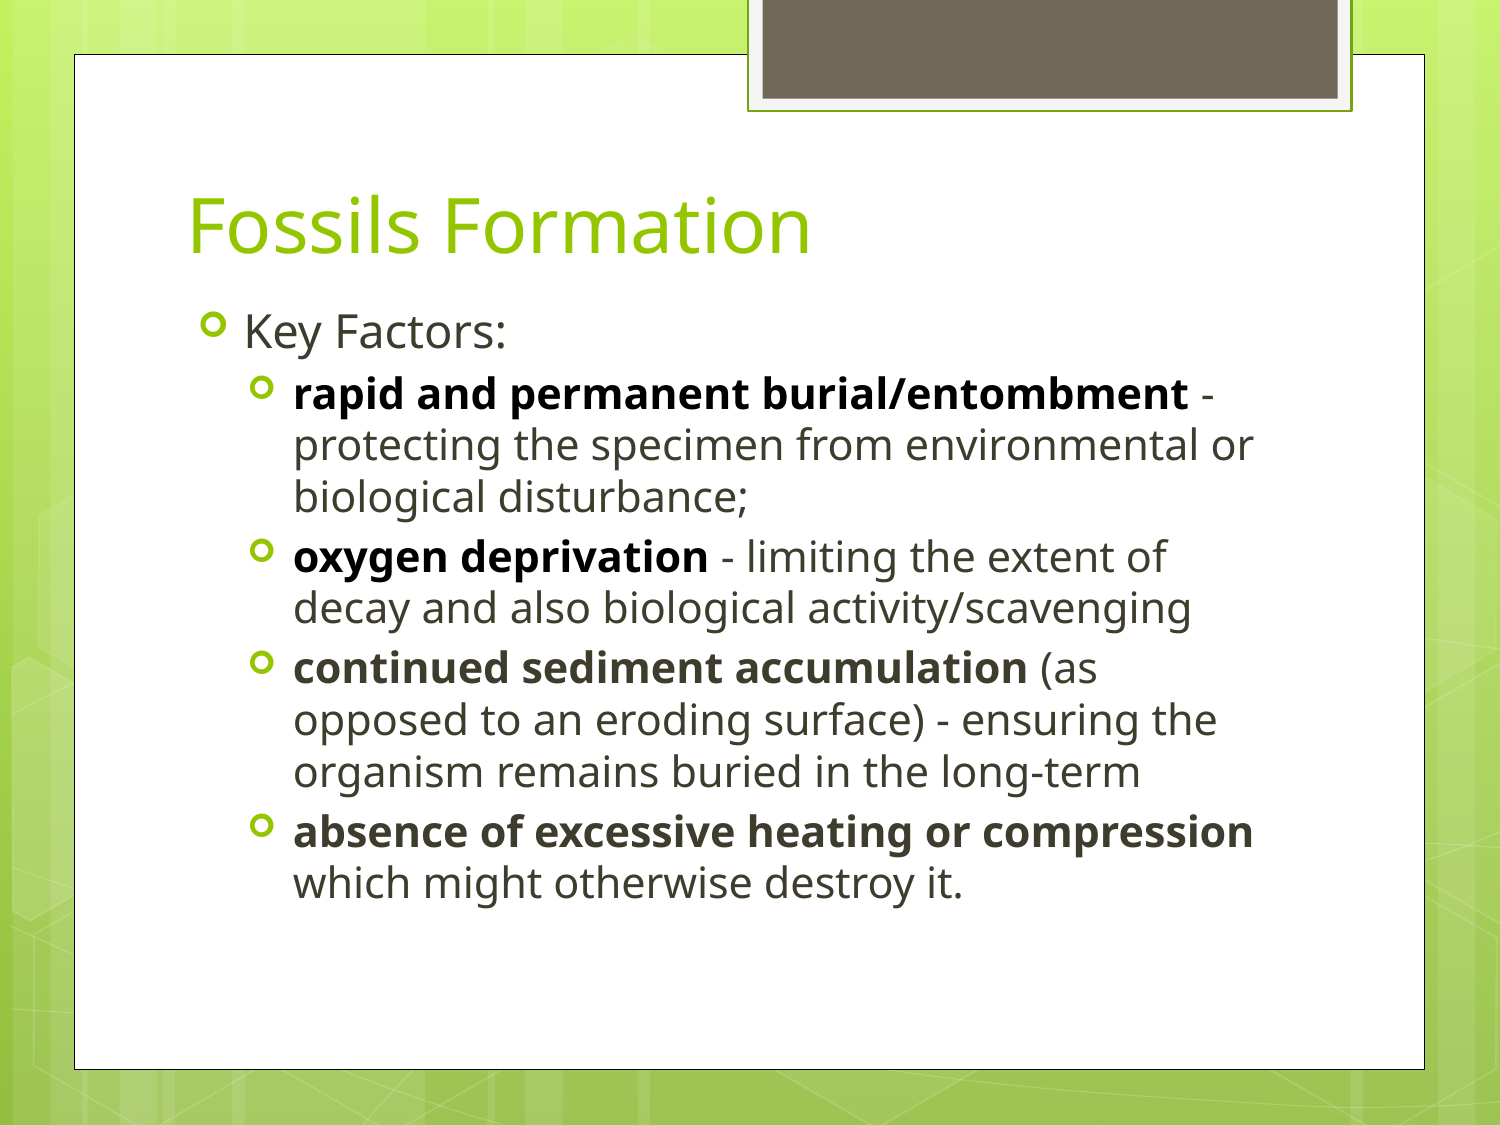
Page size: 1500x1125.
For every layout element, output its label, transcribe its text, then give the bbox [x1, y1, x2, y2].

title Fossils Formation [171, 168, 1324, 277]
list Key Factors: rapid and permanent burial/entombment - protecting the specimen from environmental or biological disturbance; oxygen deprivation - limiting the extent of decay and also biological activity/scavenging continued sediment accumulation (as opposed to an eroding surface) - ensuring the organism remains buried in the long-term absence of excessive heating or compression which might otherwise destroy it. [171, 293, 1283, 957]
